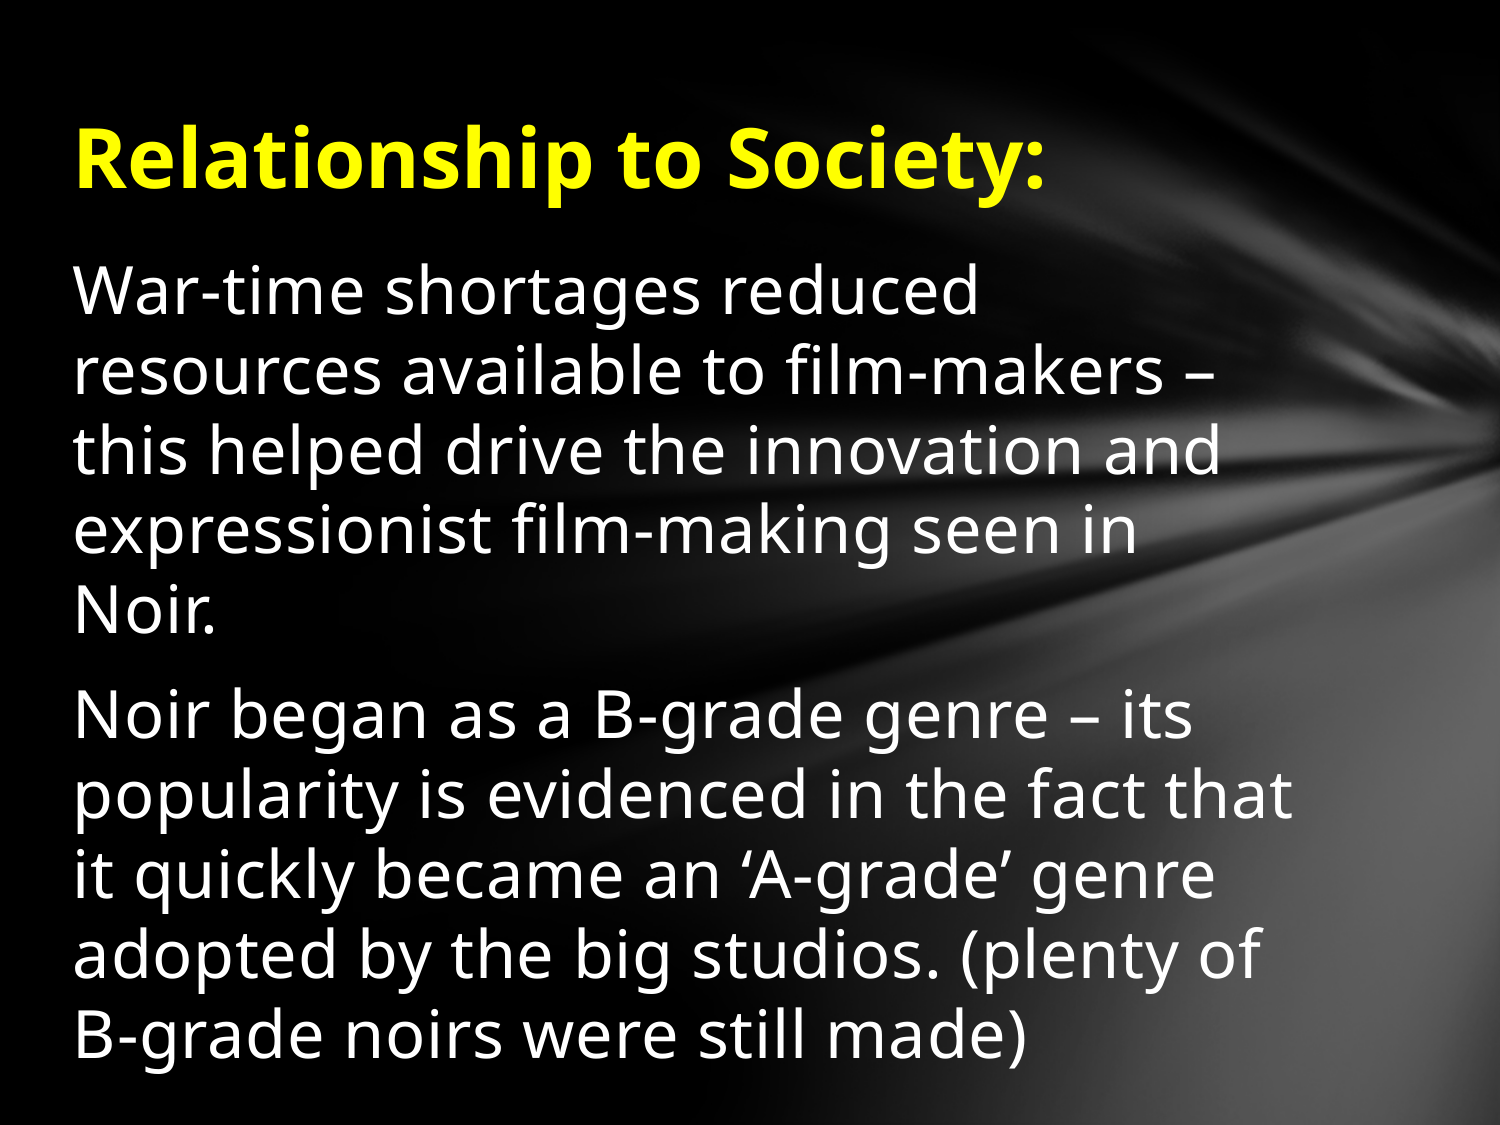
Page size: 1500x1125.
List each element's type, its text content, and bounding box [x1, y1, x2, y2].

title Relationship to Society: [57, 37, 1318, 213]
list War-time shortages reduced resources available to film-makers – this helped drive the innovation and expressionist film-making seen in Noir. Noir began as a B-grade genre – its popularity is evidenced in the fact that it quickly became an ‘A-grade’ genre adopted by the big studios. (plenty of B-grade noirs were still made) [57, 239, 1318, 1015]
